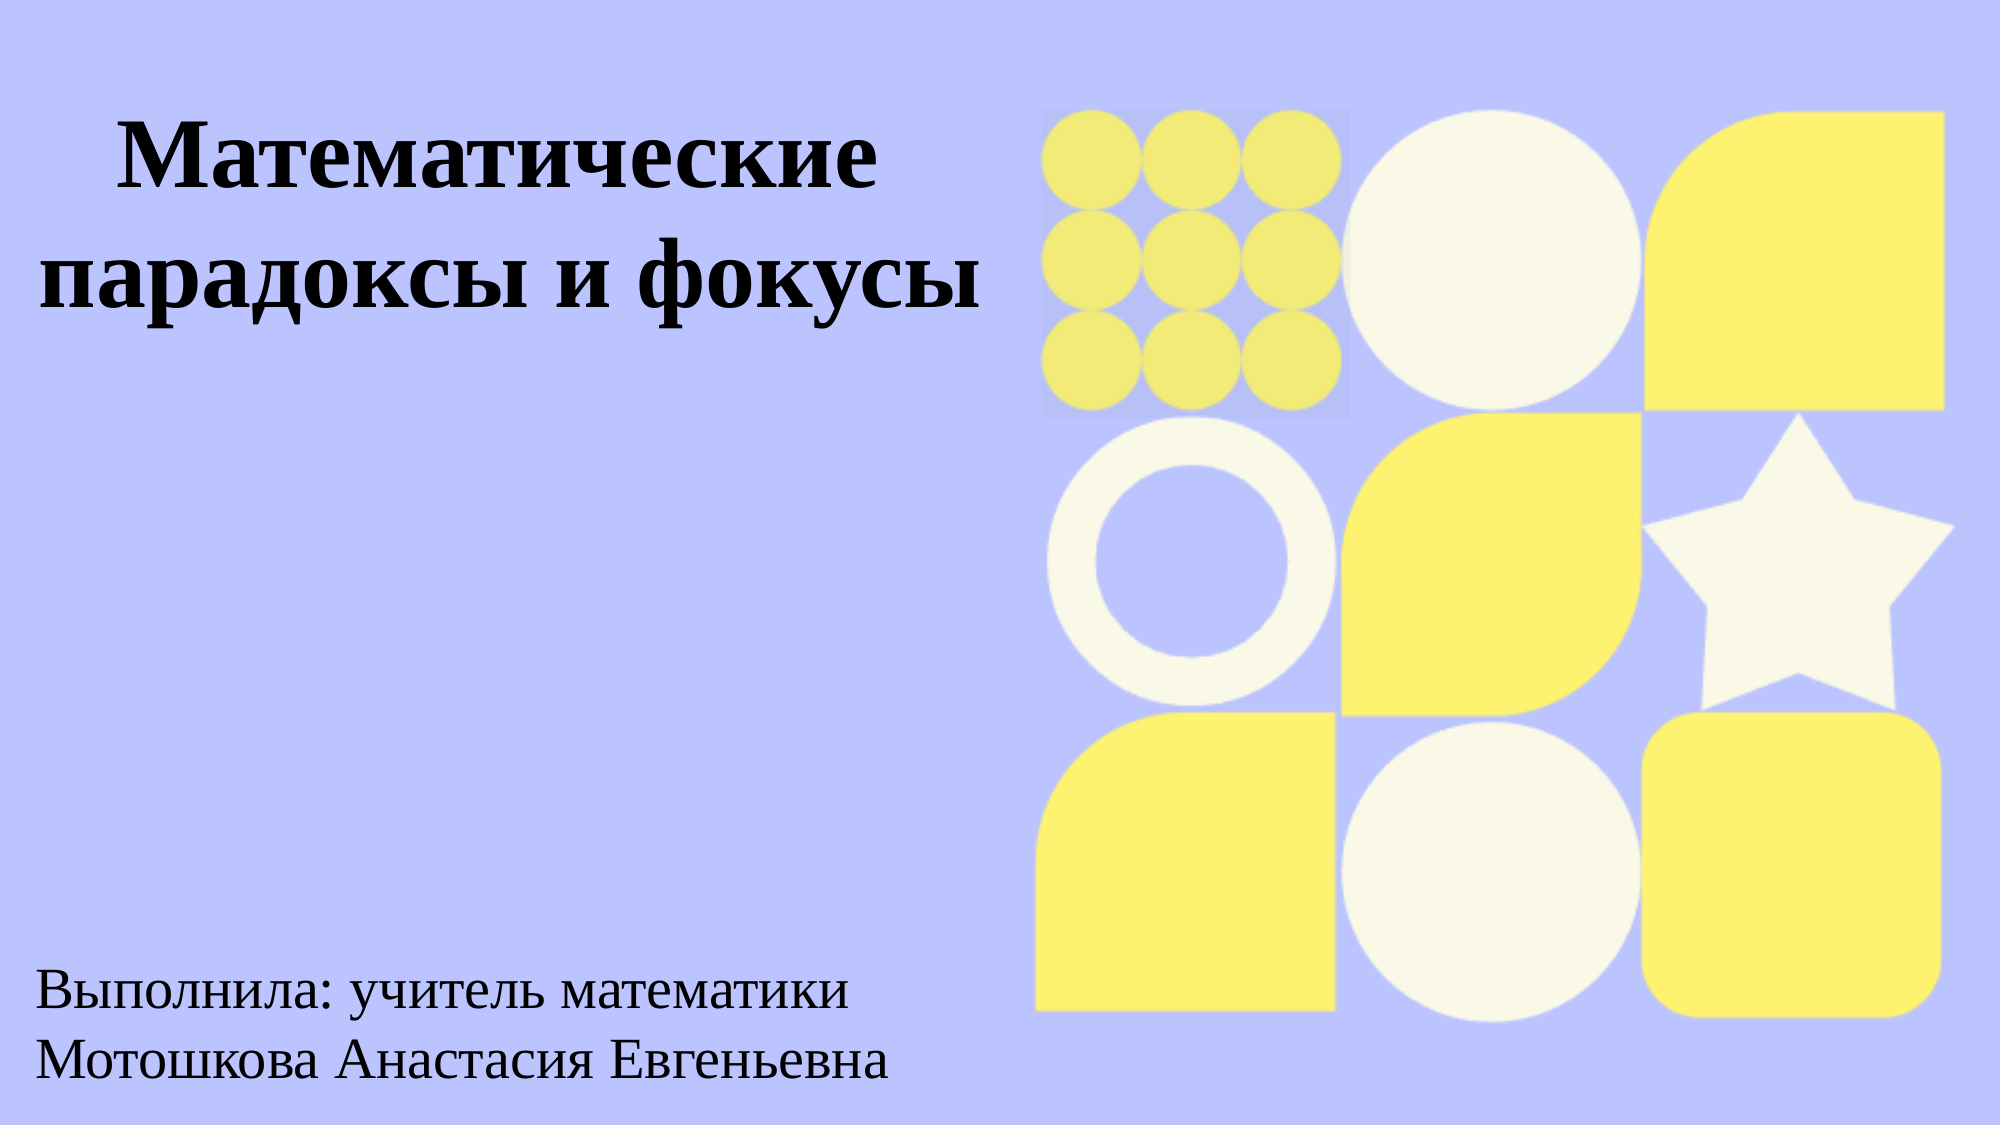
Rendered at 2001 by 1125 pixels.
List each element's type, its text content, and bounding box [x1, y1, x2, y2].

text_box Математические парадоксы и фокусы [20, 79, 978, 335]
picture [978, 79, 2000, 1046]
text_box Выполнила: учитель математики Мотошкова Анастасия Евгеньевна [20, 942, 1031, 1098]
